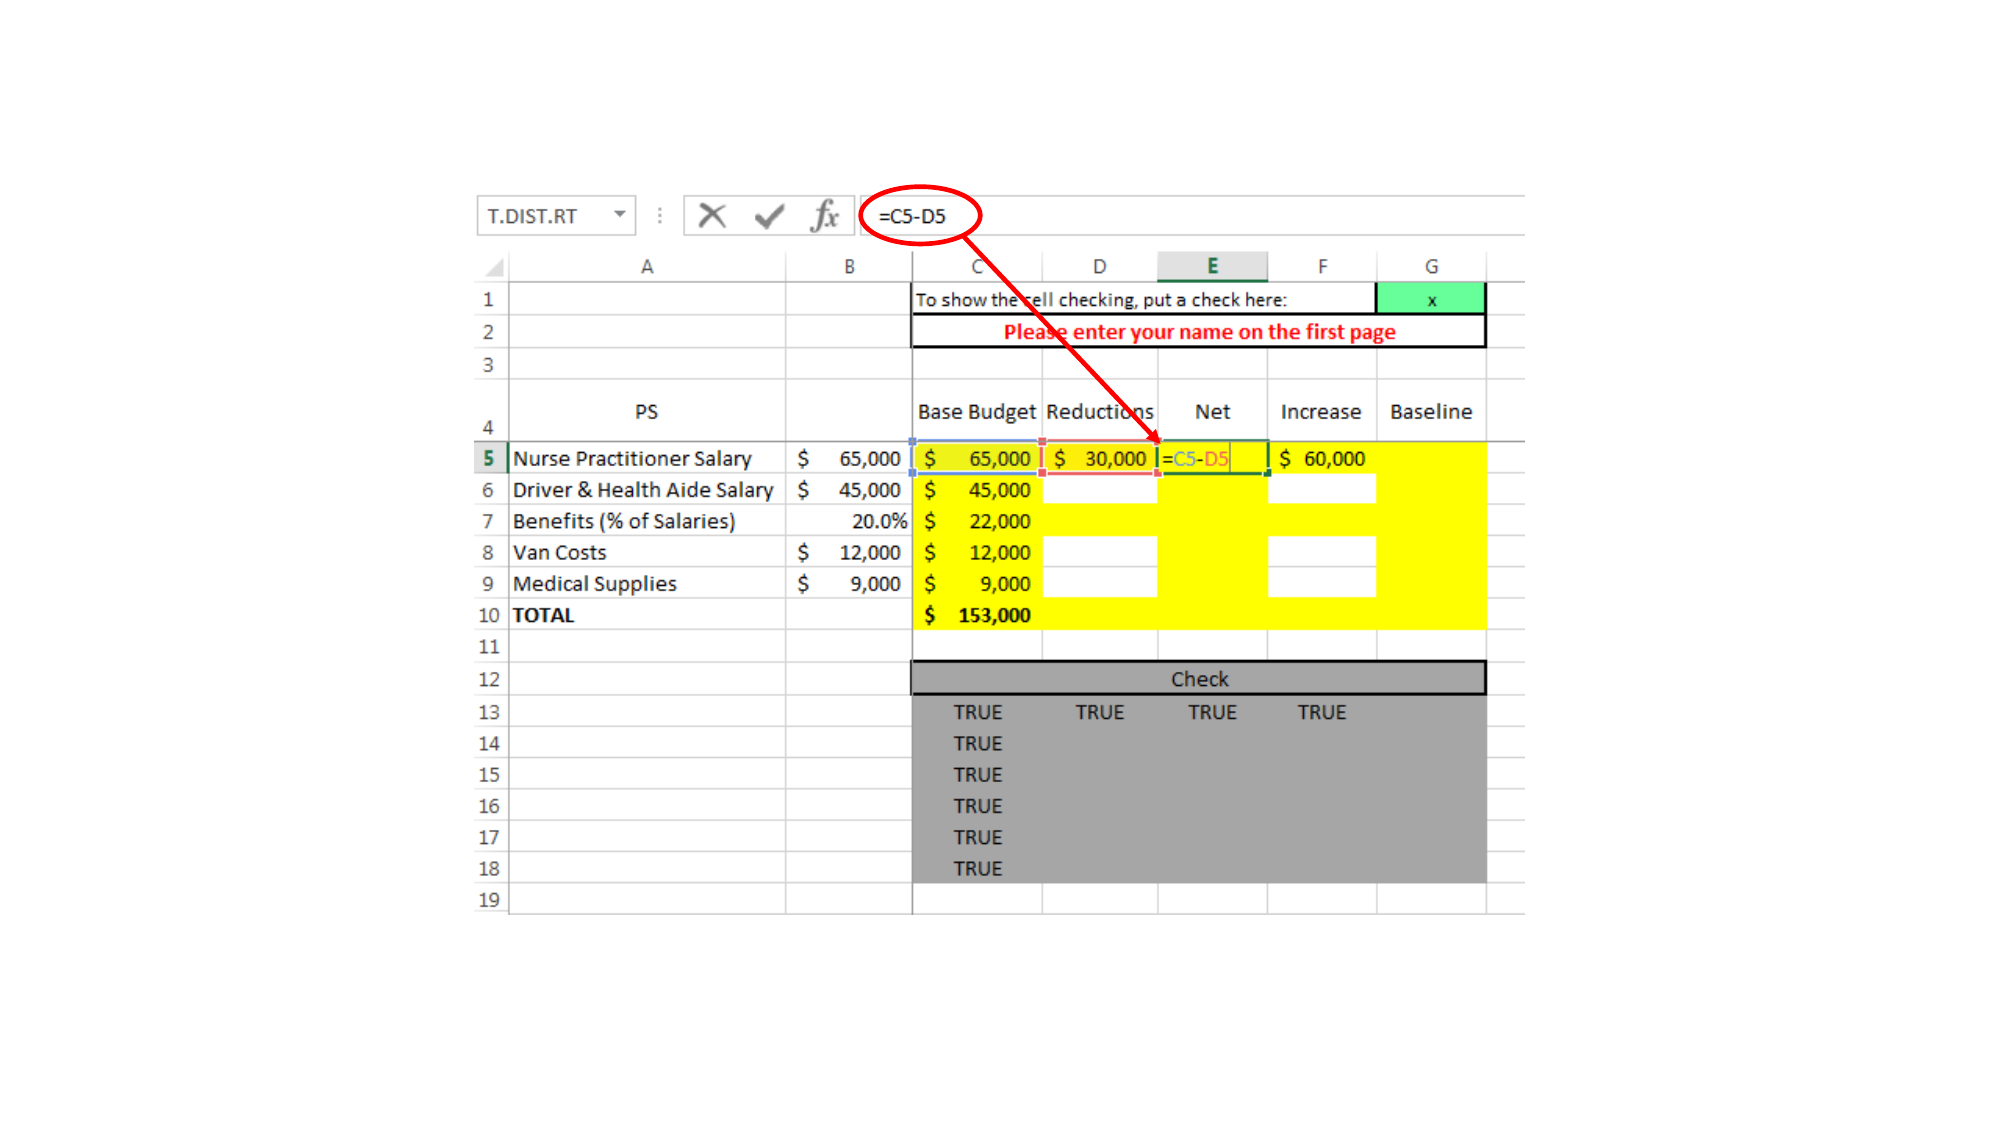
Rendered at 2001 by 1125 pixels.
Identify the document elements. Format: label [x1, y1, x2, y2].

text_box [962, 235, 1161, 444]
list [474, 186, 1525, 915]
